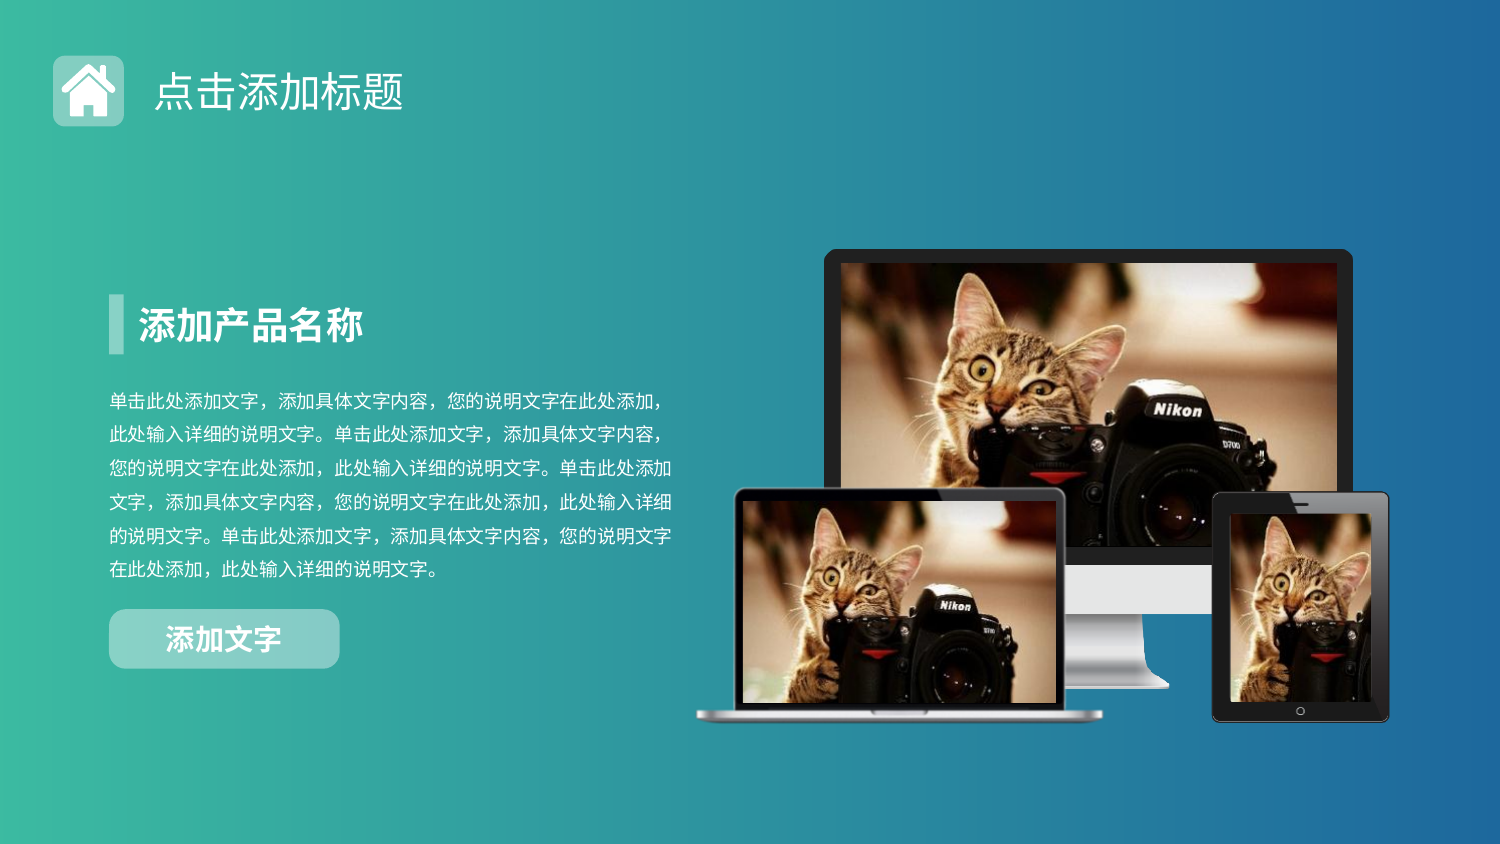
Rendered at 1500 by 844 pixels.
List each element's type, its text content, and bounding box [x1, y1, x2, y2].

text_box [107, 292, 126, 357]
text_box 添加文字 [108, 609, 340, 669]
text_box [52, 55, 125, 127]
text_box 点击添加标题 [138, 58, 448, 124]
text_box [1211, 490, 1391, 723]
picture [0, 0, 1500, 844]
text_box 单击此处添加文字，添加具体文字内容，您的说明文字在此处添加，此处输入详细的说明文字。单击此处添加文字，添加具体文字内容，您的说明文字在此处添加，此处输入详细的说明文字。单击此处添加文字，添加具体文字内容，您的说明文字在此处添加，此处输入详细的说明文字。单击此处添加文字，添加具体文字内容，您的说明文字在此处添加，此处输入详细的说明文字。 [94, 370, 691, 599]
text_box 添加产品名称 [123, 294, 503, 354]
